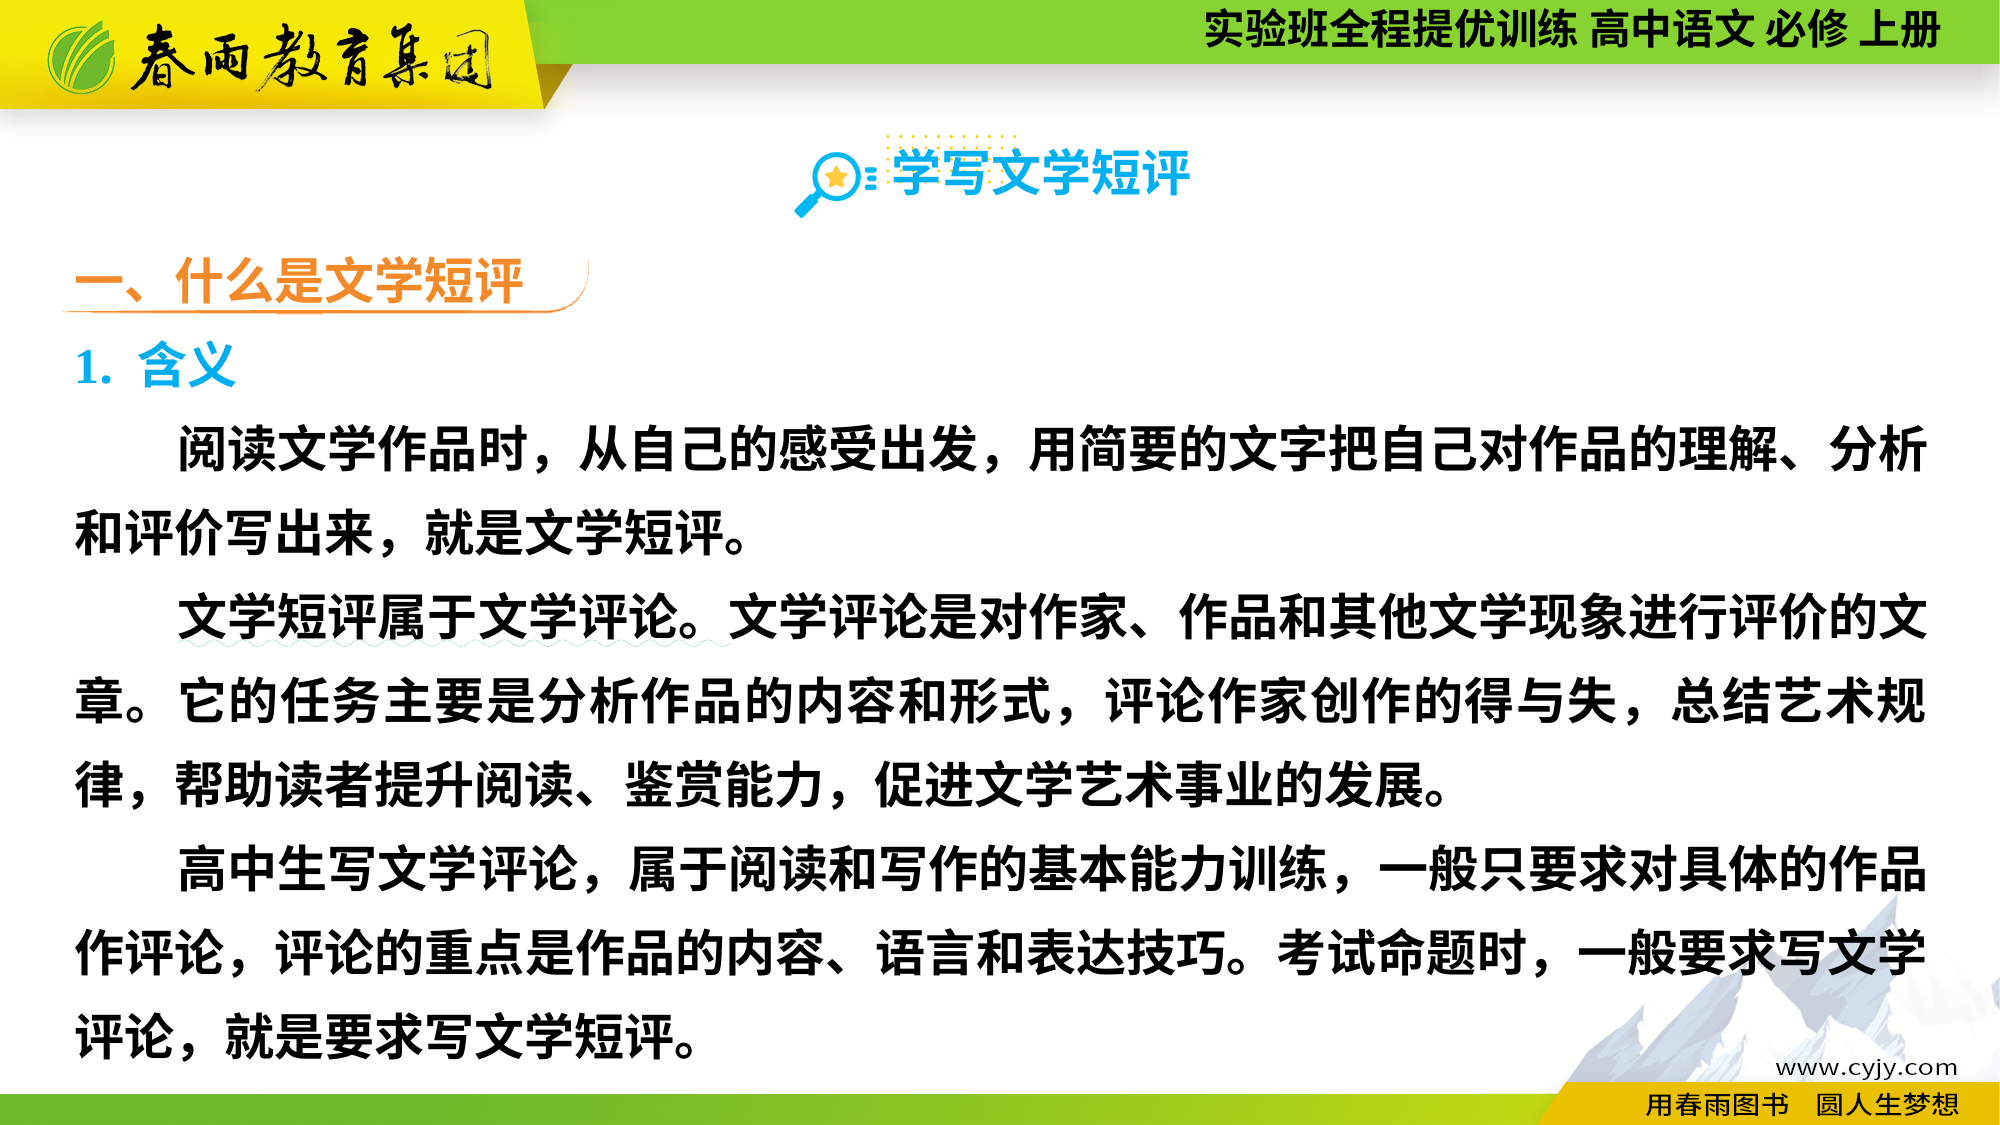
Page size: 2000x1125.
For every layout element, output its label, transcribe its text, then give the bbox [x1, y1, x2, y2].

list 一、什么是文学短评 1. 含义 阅读文学作品时，从自己的感受出发，用简要的文字把自己对作品的理解、分析和评价写出来，就是文学短评。 文学短评属于文学评论。文学评论是对作家、作品和其他文学现象进行评价的文章。它的任务主要是分析作品的内容和形式，评论作家创作的得与失，总结艺术规律，帮助读者提升阅读、鉴赏能力，促进文学艺术事业的发展。 高中生写文学评论，属于阅读和写作的基本能力训练，一般只要求对具体的作品作评论，评论的重点是作品的内容、语言和表达技巧。考试命题时，一般要求写文学评论，就是要求写文学短评。 [59, 218, 1944, 1072]
picture [0, 0, 2000, 1125]
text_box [791, 134, 1210, 222]
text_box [62, 231, 591, 320]
